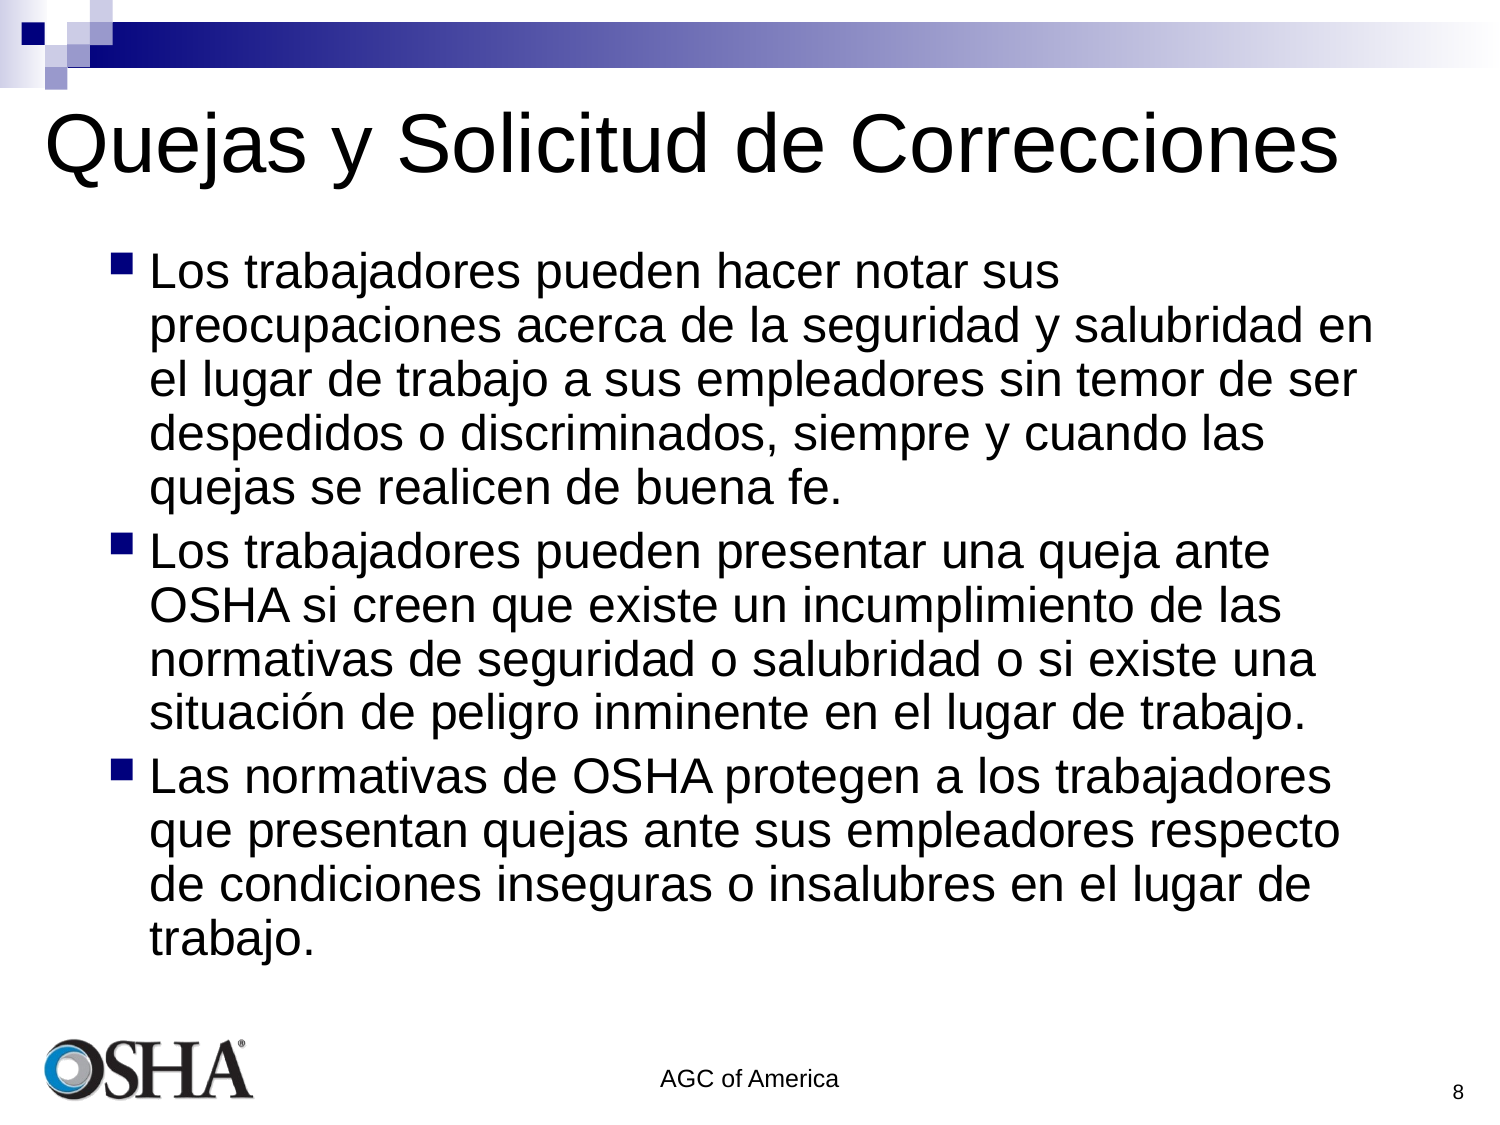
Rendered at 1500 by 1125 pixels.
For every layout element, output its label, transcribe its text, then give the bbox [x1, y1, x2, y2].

picture [29, 1029, 268, 1102]
title Quejas y Solicitud de Correcciones [29, 45, 1425, 233]
list Los trabajadores pueden hacer notar sus preocupaciones acerca de la seguridad y salubridad en el lugar de trabajo a sus empleadores sin temor de ser despedidos o discriminados, siempre y cuando las quejas se realicen de buena fe. Los trabajadores pueden presentar una queja ante OSHA si creen que existe un incumplimiento de las normativas de seguridad o salubridad o si existe una situación de peligro inminente en el lugar de trabajo. Las normativas de OSHA protegen a los trabajadores que presentan quejas ante sus empleadores respecto de condiciones inseguras o insalubres en el lugar de trabajo. [75, 237, 1425, 980]
text_box 8 [1418, 1051, 1479, 1112]
footer AGC of America [512, 1025, 988, 1100]
